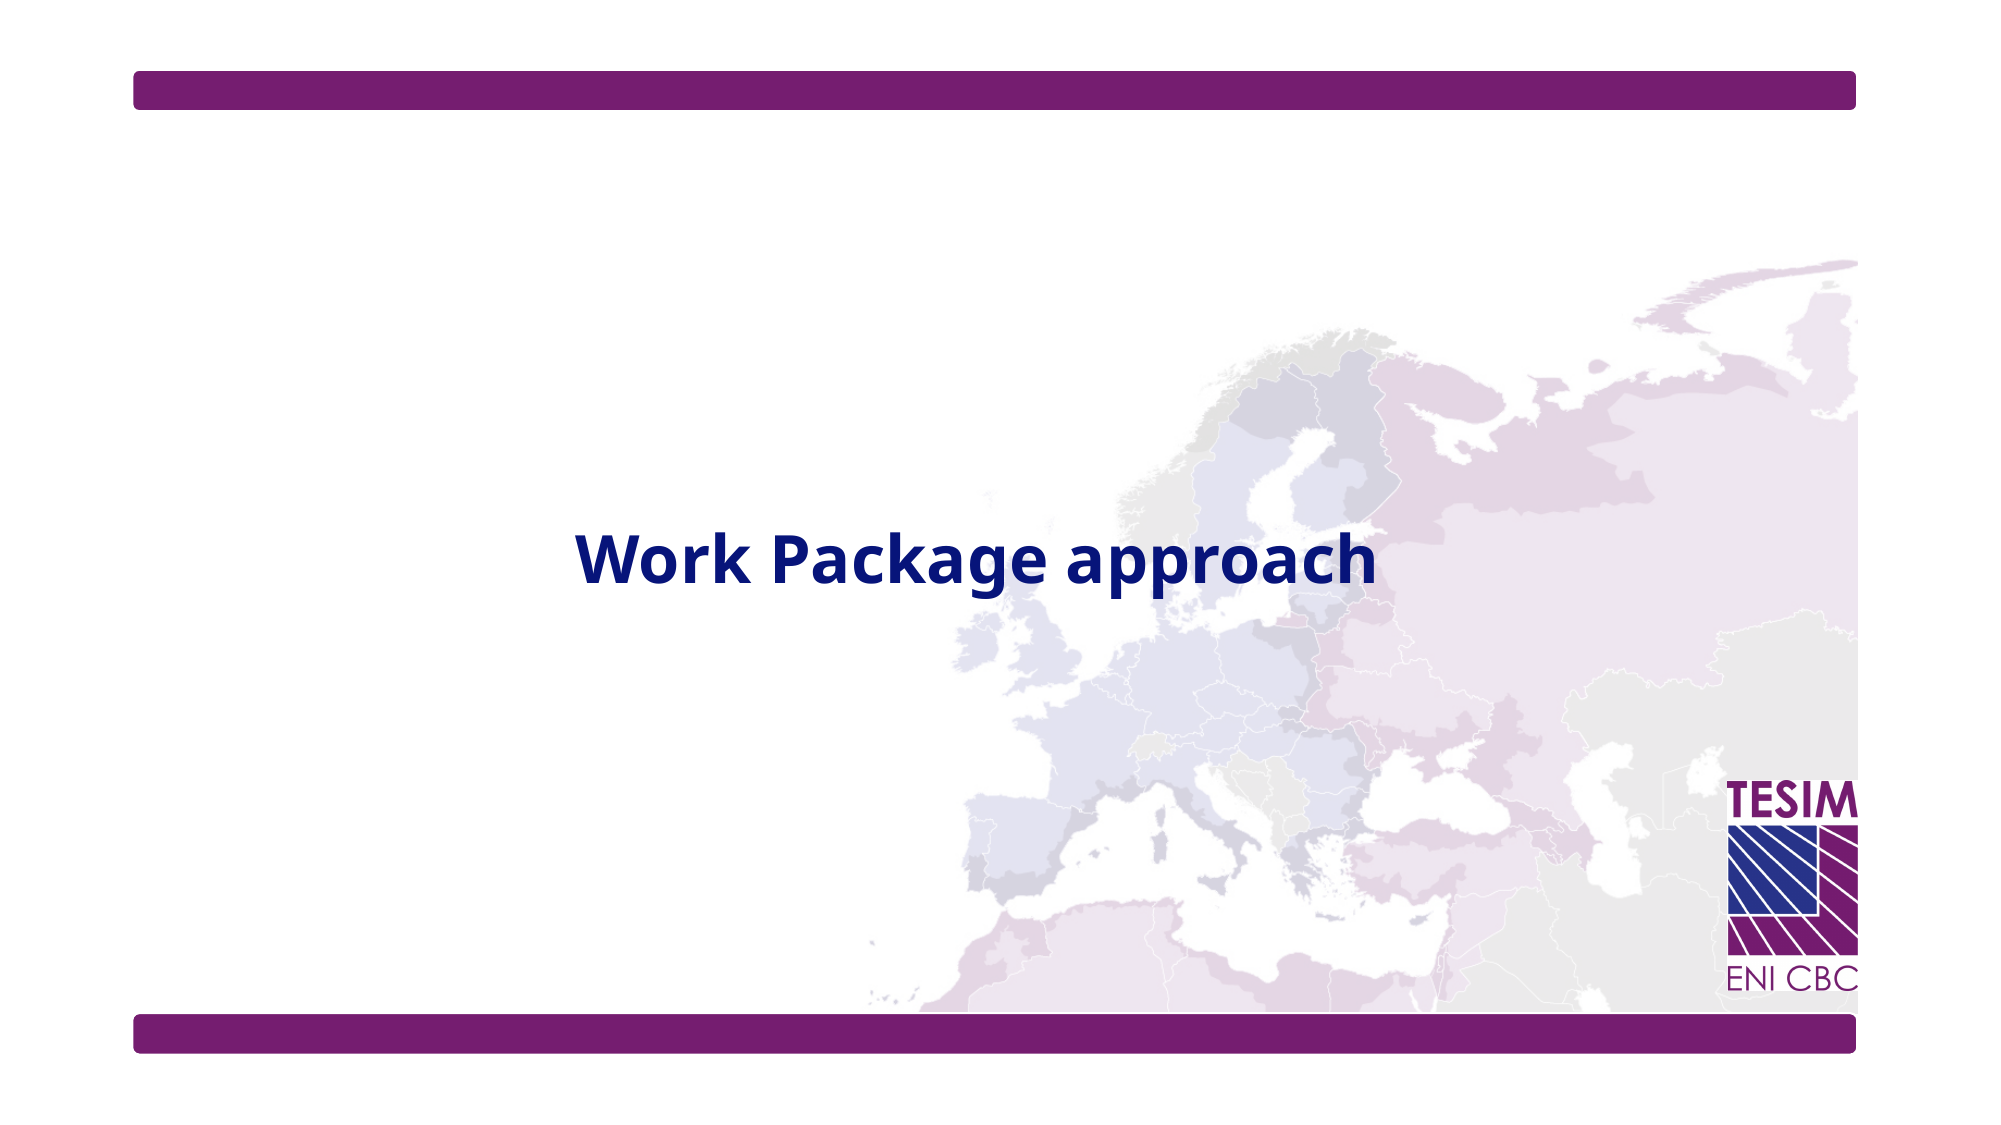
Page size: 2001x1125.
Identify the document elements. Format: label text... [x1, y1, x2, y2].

picture [1727, 780, 1858, 991]
title Work Package approach [244, 366, 1745, 758]
